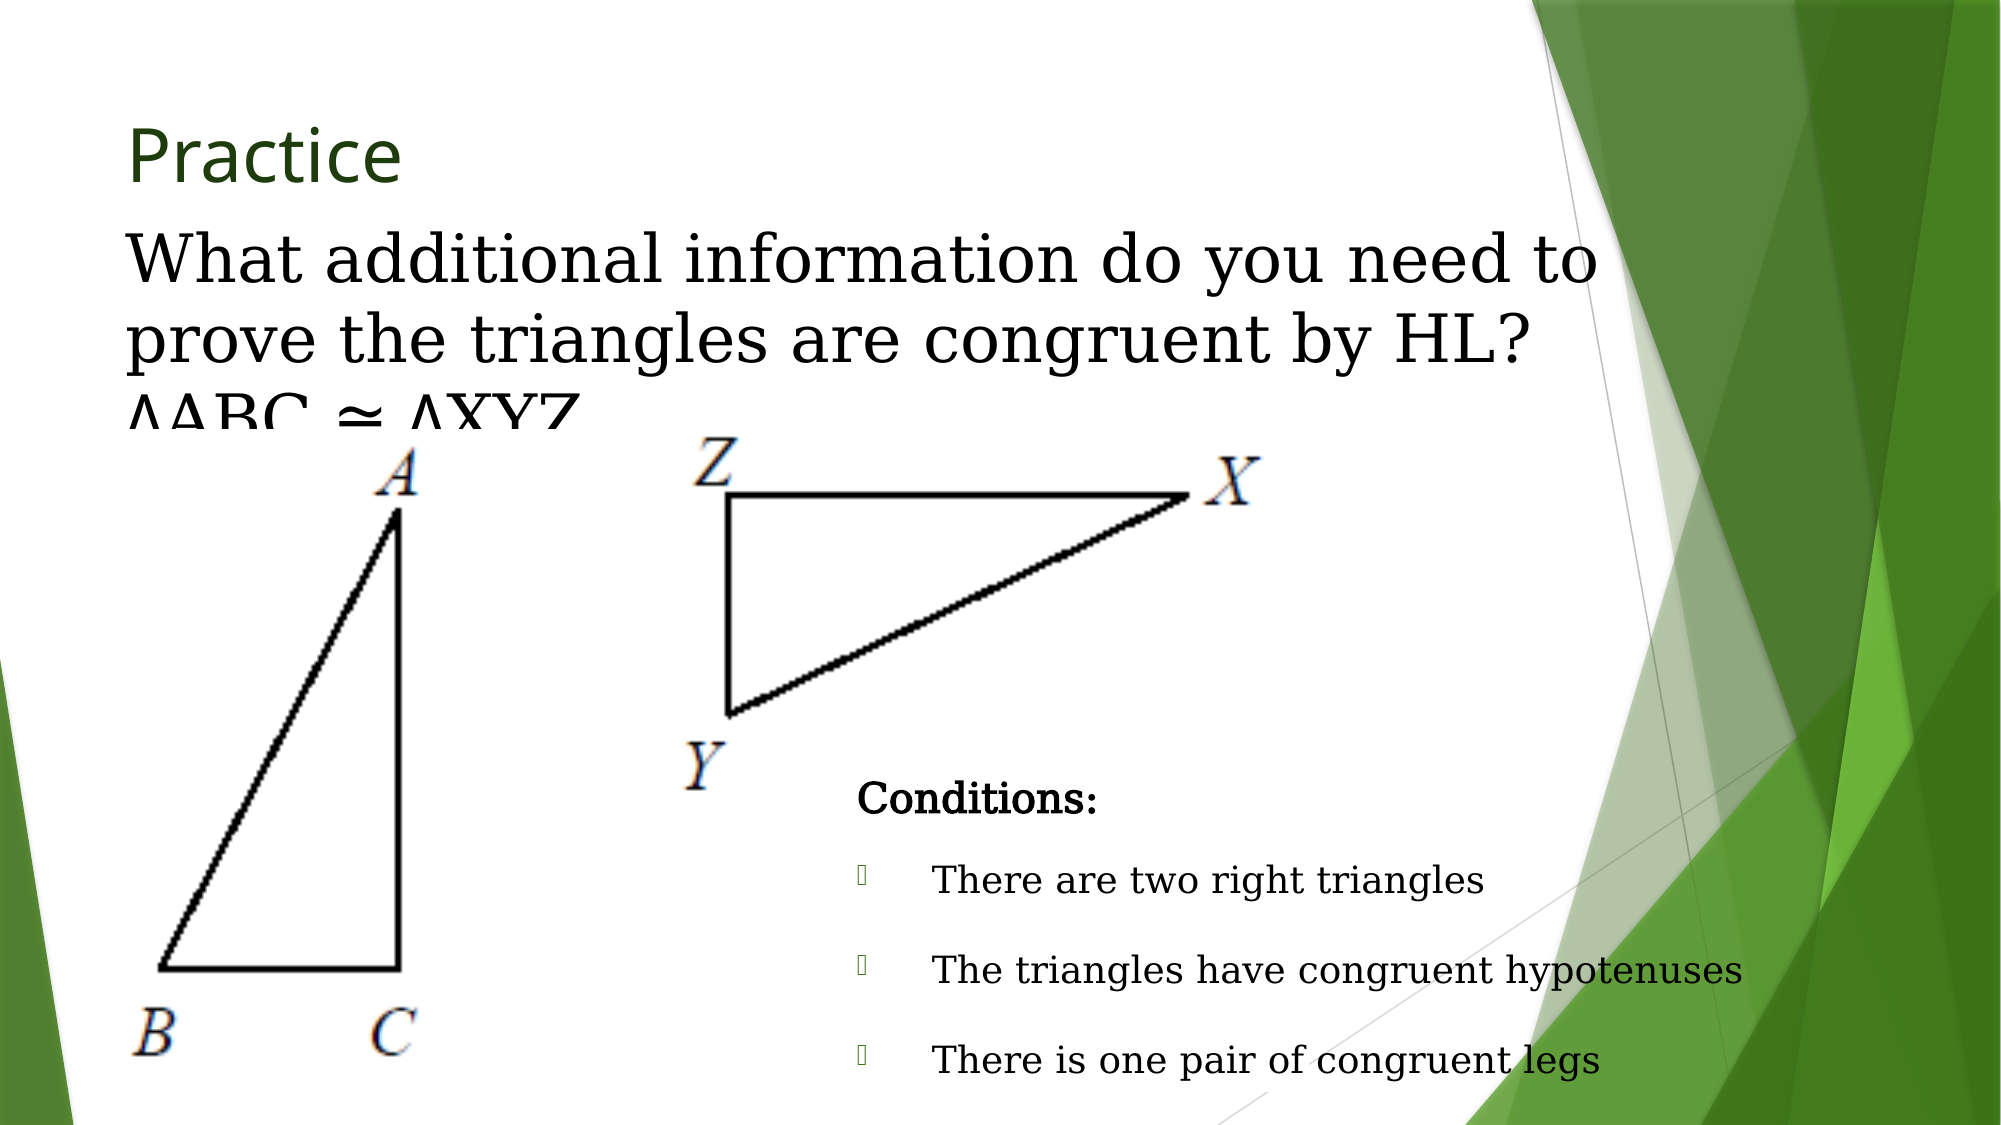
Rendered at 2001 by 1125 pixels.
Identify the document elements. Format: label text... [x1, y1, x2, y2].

text_box What additional information do you need to prove the triangles are congruent by HL? ΔABC ≅ ΔXYZ [111, 208, 1663, 463]
text_box Conditions: There are two right triangles The triangles have congruent hypotenuses There is one pair of congruent legs [1313, 763, 1843, 1089]
title Practice [111, 99, 1522, 208]
picture [110, 428, 1309, 1093]
